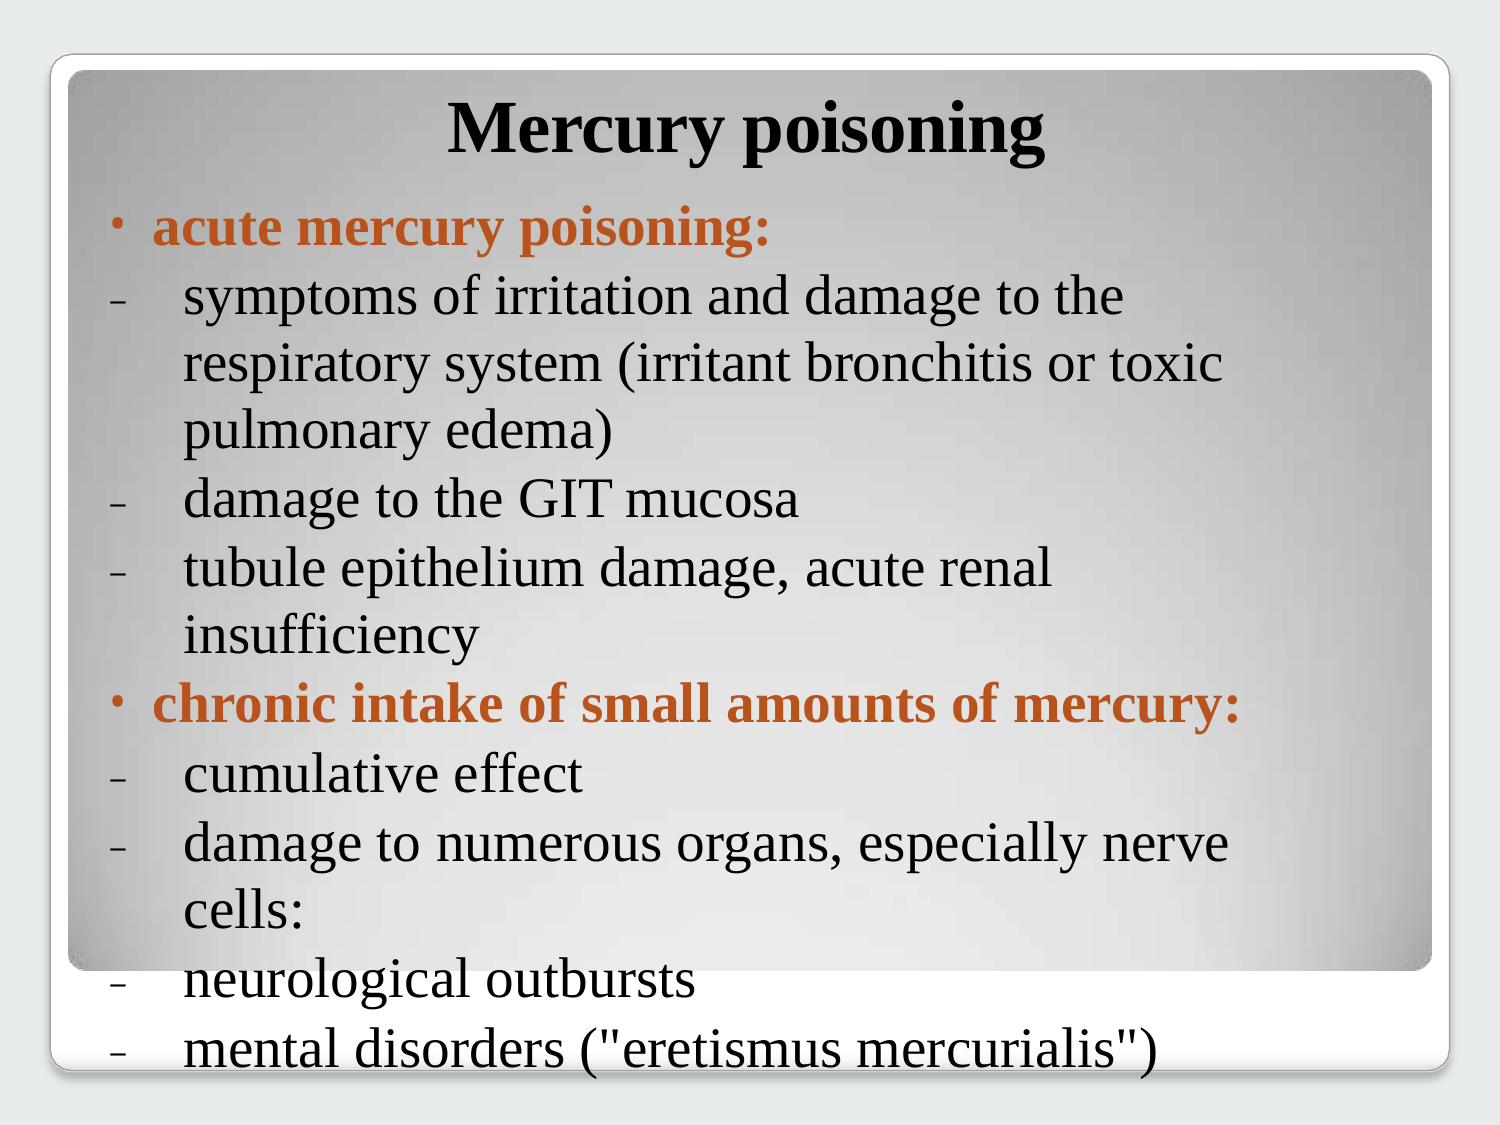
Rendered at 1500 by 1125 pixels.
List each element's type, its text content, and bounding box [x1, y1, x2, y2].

picture [36, 46, 1464, 1094]
title Mercury poisoning [445, 75, 1100, 187]
text_box acute mercury poisoning: symptoms of irritation and damage to the respiratory system (irritant bronchitis or toxic pulmonary edema) damage to the GIT mucosa tubule epithelium damage, acute renal insufficiency chronic intake of small amounts of mercury: cumulative effect damage to numerous organs, especially nerve cells: neurological outbursts mental disorders ("eretismus mercurialis") [106, 187, 1325, 1079]
